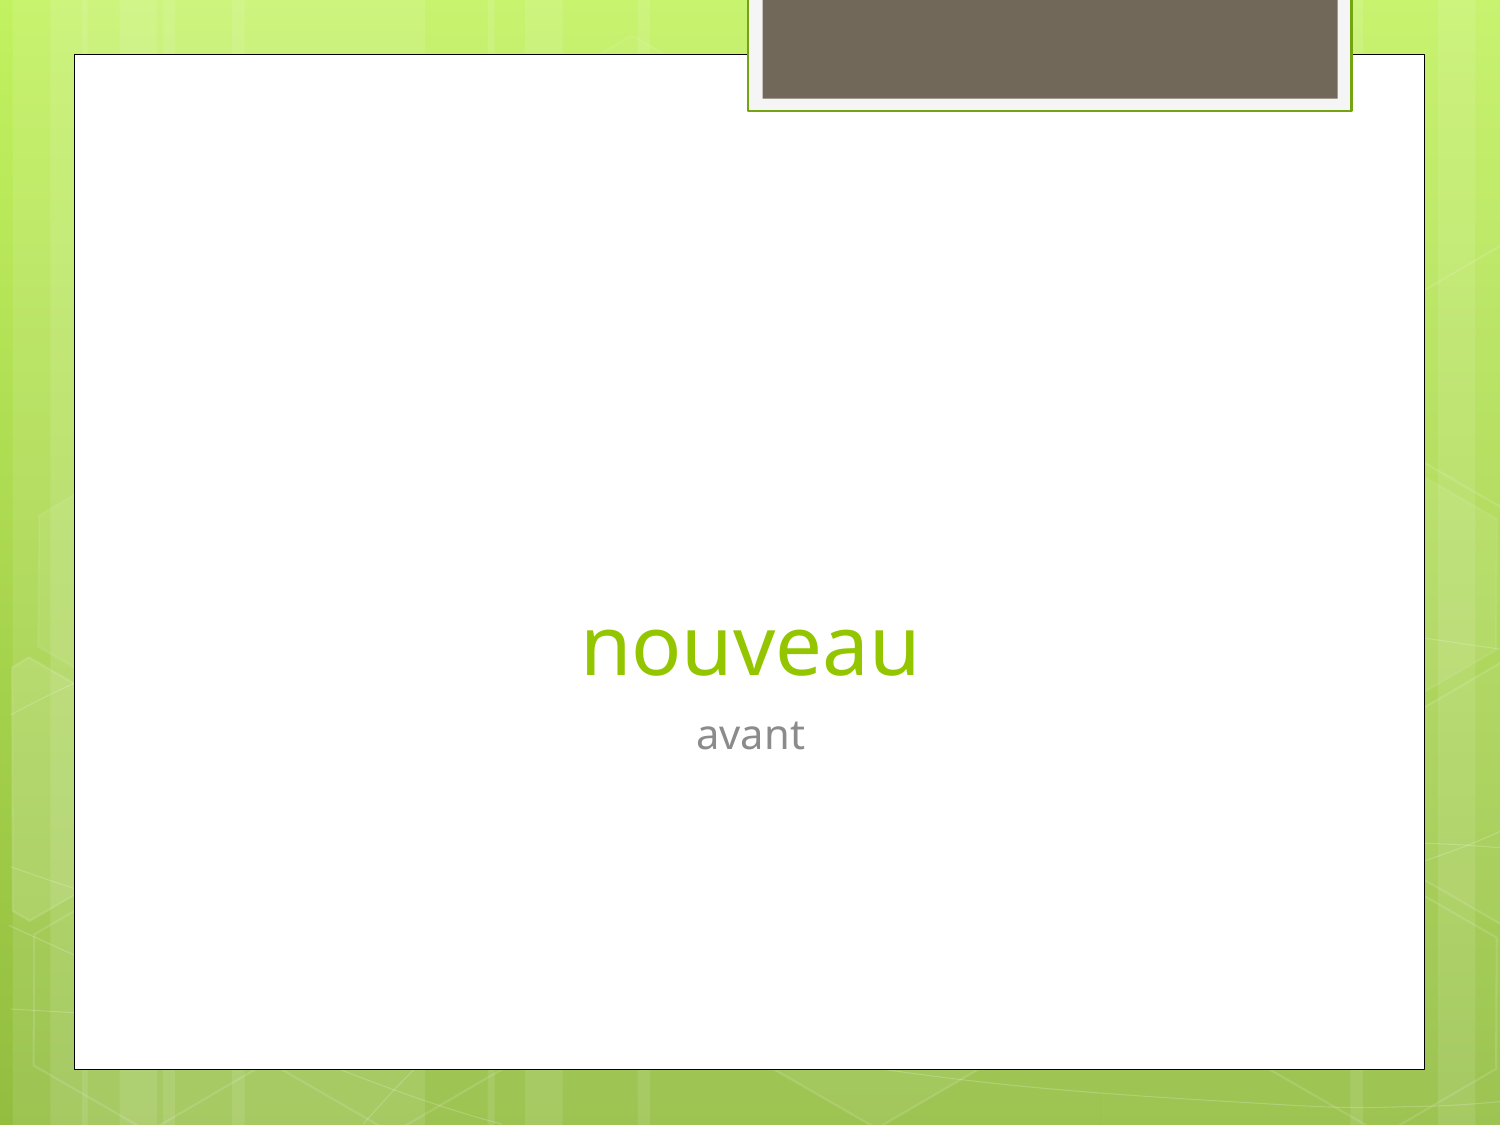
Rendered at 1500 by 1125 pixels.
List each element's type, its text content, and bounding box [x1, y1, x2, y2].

title nouveau [206, 475, 1296, 699]
list avant [206, 699, 1296, 950]
